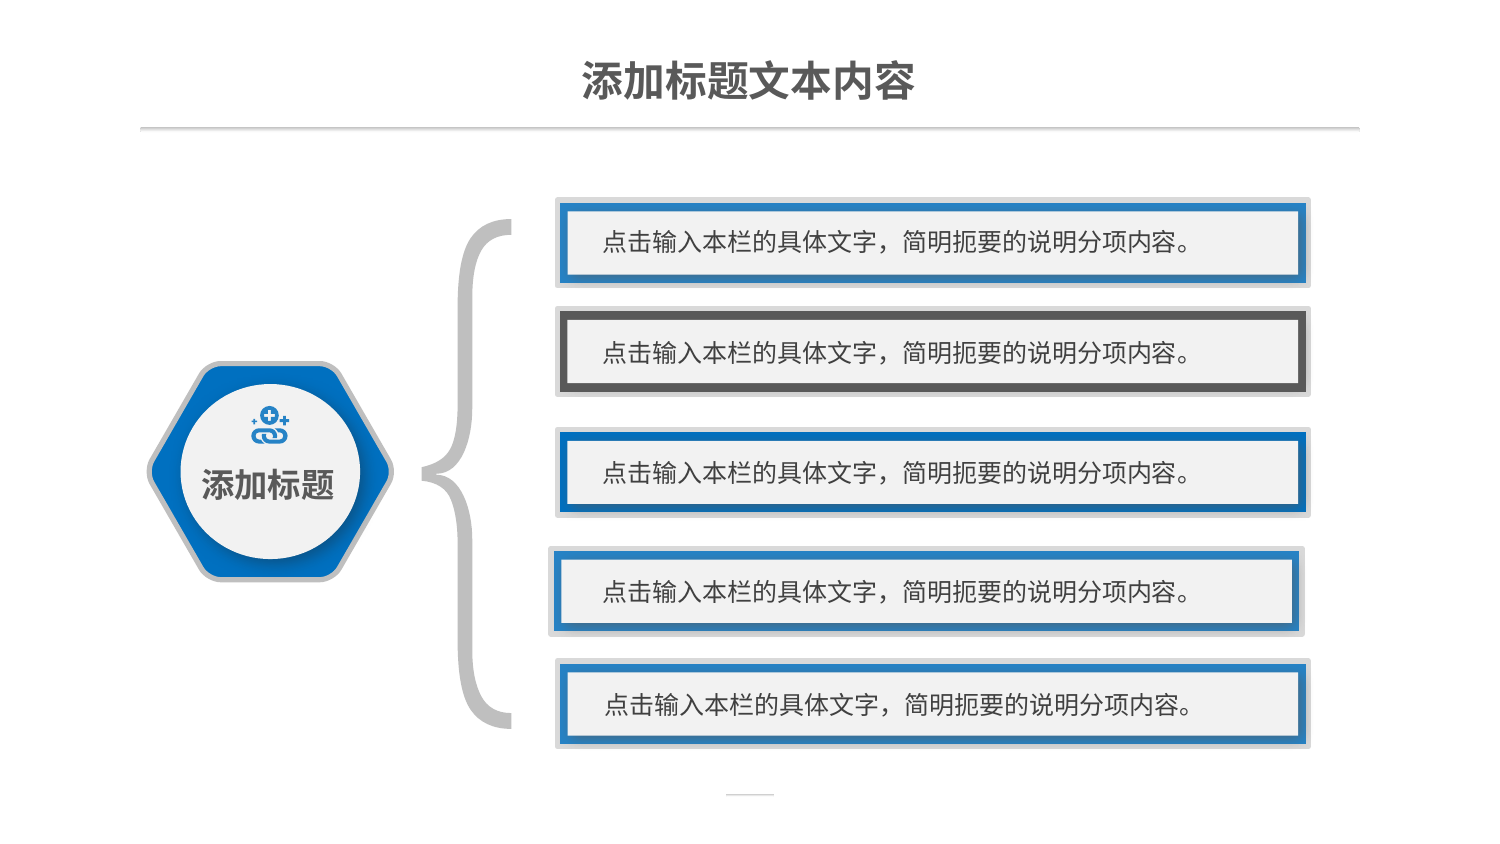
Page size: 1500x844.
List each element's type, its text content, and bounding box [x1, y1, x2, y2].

text_box [147, 361, 394, 582]
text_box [556, 308, 1309, 395]
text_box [251, 405, 290, 444]
text_box 添加标题 [189, 458, 346, 510]
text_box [550, 548, 1303, 635]
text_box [556, 660, 1309, 747]
text_box [178, 381, 363, 562]
text_box [421, 219, 512, 729]
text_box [556, 199, 1309, 286]
text_box 添加标题文本内容 [459, 49, 1038, 111]
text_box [556, 429, 1309, 516]
